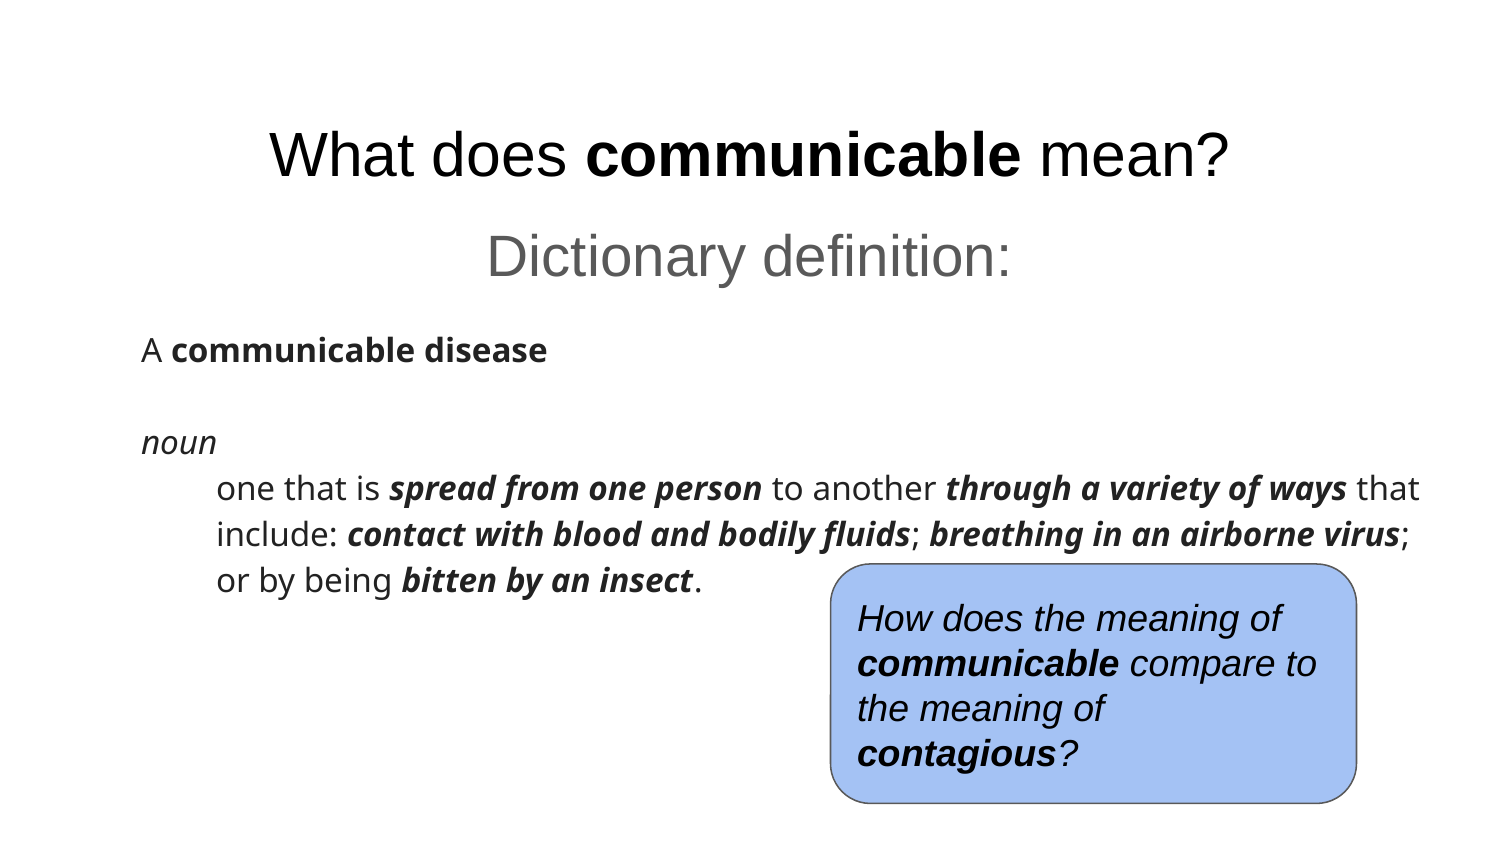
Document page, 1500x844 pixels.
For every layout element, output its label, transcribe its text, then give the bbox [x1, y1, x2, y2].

title What does communicable mean? [51, 60, 1449, 203]
subtitle Dictionary definition: A communicable disease noun one that is spread from one person to another through a variety of ways that include: contact with blood and bodily fluids; breathing in an airborne virus; or by being bitten by an insect. [51, 203, 1449, 605]
text_box How does the meaning of communicable compare to the meaning of contagious? [830, 563, 1357, 804]
